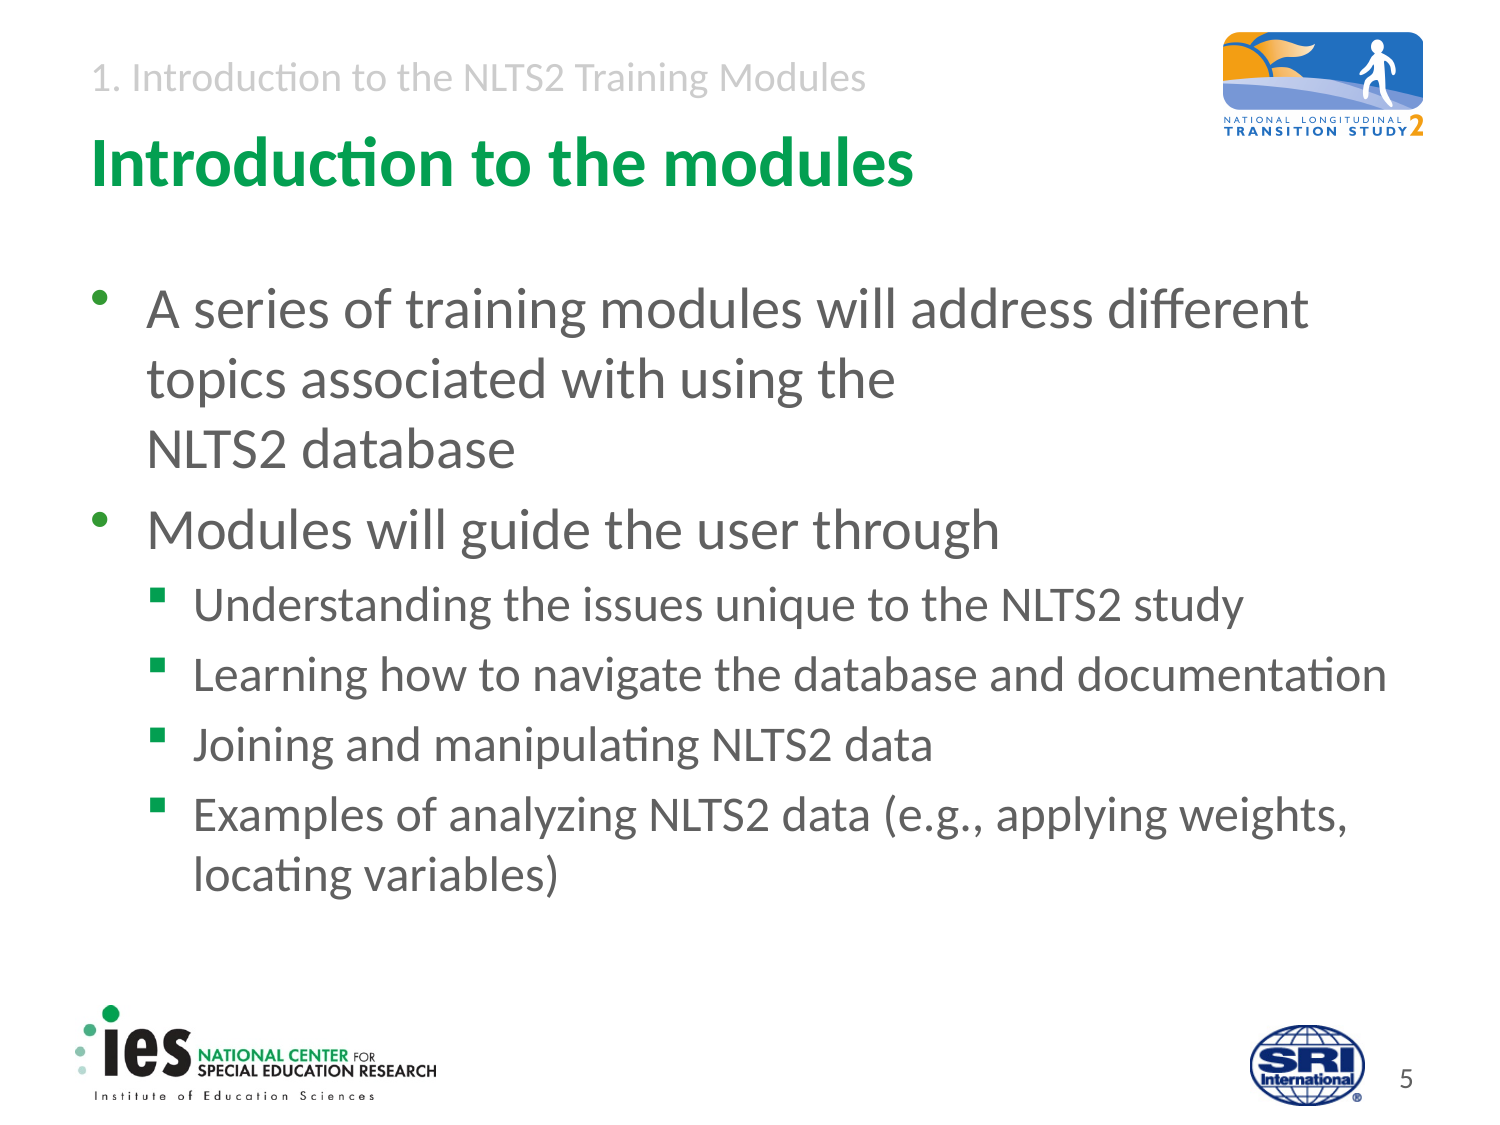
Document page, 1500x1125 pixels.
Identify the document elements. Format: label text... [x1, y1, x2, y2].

title Introduction to the modules [74, 90, 1426, 226]
picture [1250, 1025, 1365, 1106]
picture [75, 1006, 436, 1100]
list A series of training modules will address different topics associated with using the NLTS2 database Modules will guide the user through Understanding the issues unique to the NLTS2 study Learning how to navigate the database and documentation Joining and manipulating NLTS2 data Examples of analyzing NLTS2 data (e.g., applying weights, locating variables) [74, 262, 1426, 1006]
slide_number 4 [1325, 1051, 1430, 1125]
